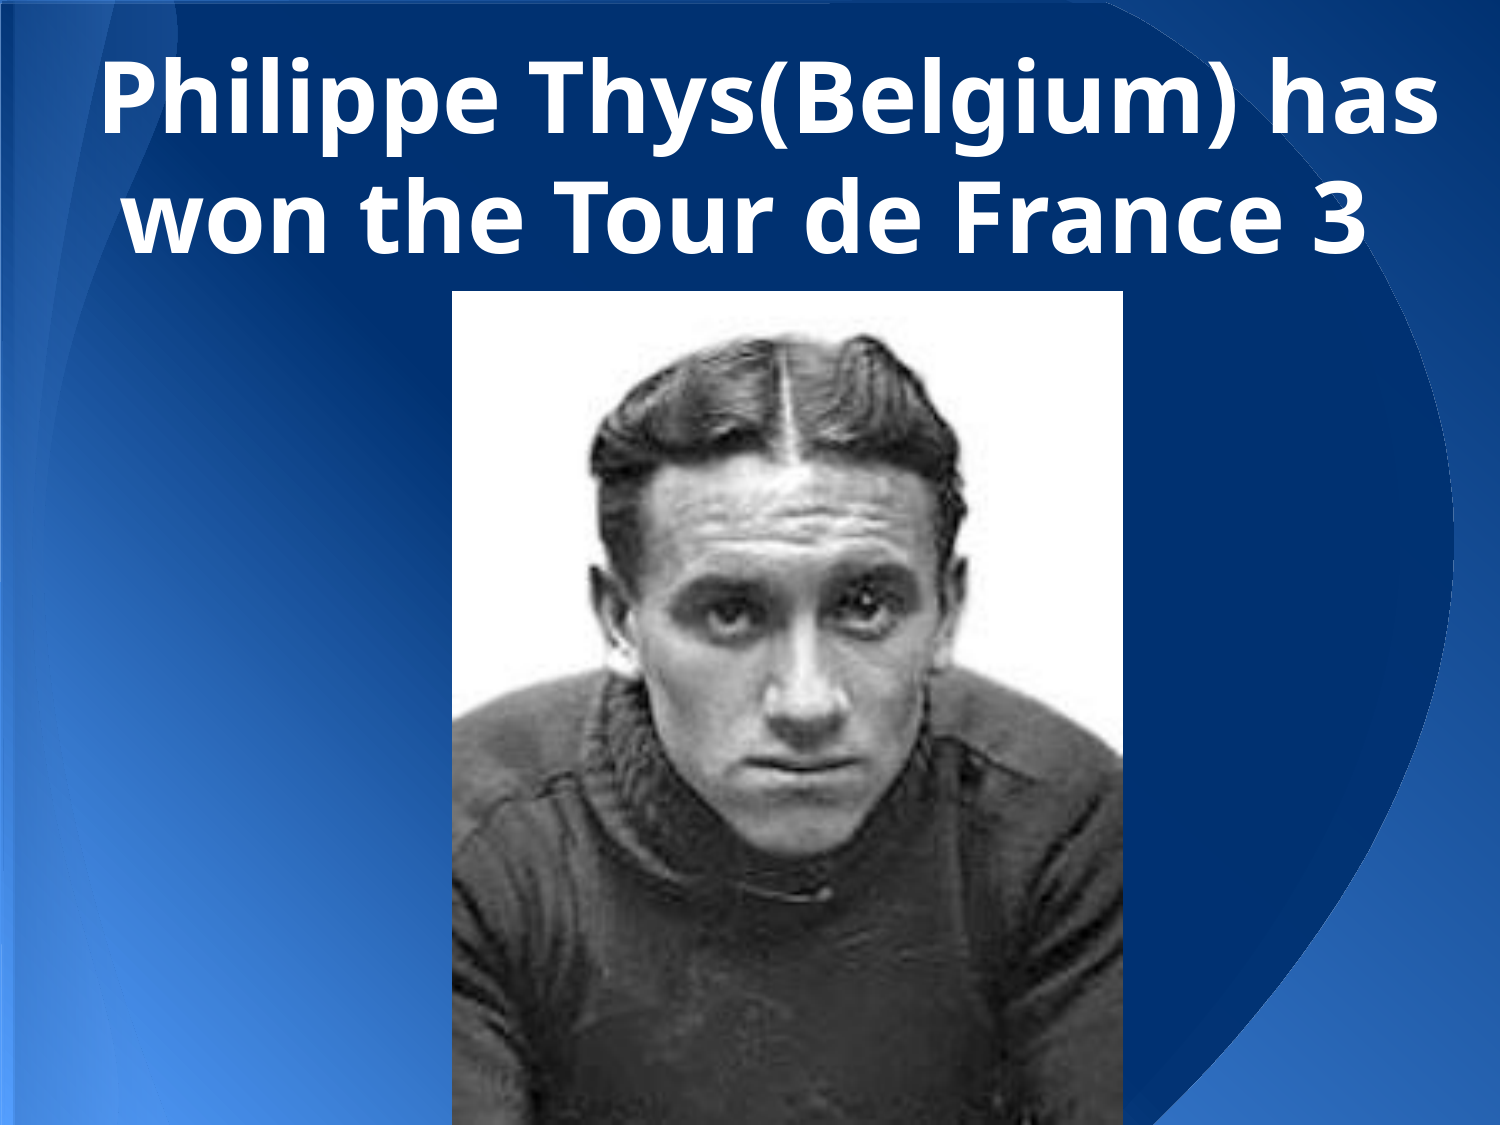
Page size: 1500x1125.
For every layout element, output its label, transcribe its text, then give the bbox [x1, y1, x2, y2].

title Philippe Thys(Belgium) has won the Tour de France 3 times [0, 17, 1489, 409]
text_box [452, 291, 1123, 1125]
